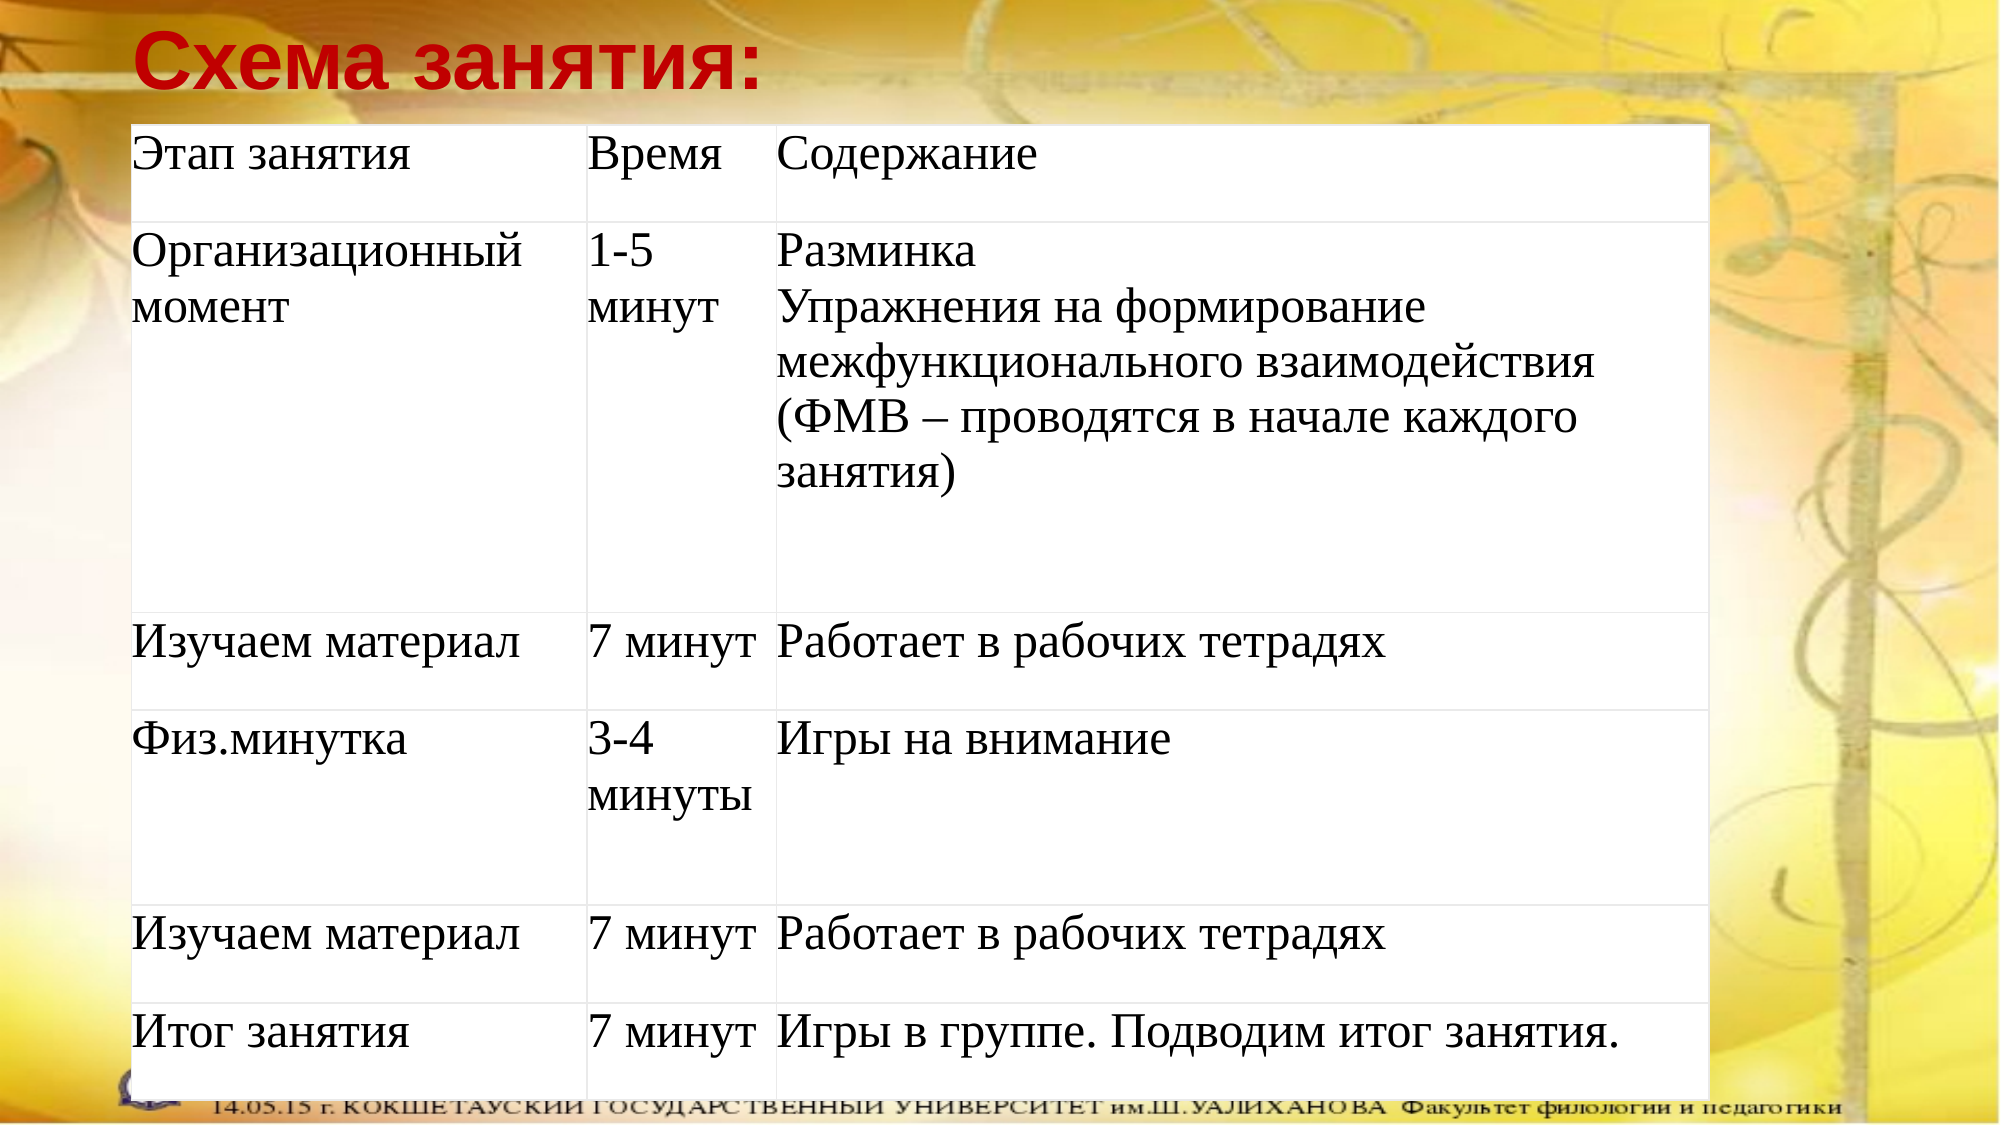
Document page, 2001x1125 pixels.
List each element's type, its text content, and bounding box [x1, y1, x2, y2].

table_cell Игры в группе. Подводим итог занятия. [777, 1004, 1708, 1099]
text_box Схема занятия: [117, 0, 1480, 114]
table_cell 7 минут [588, 1004, 776, 1099]
table_cell Работает в рабочих тетрадях [777, 613, 1708, 709]
table_cell Разминка Упражнения на формирование межфункционального взаимодействия (ФМВ – проводятся в начале каждого занятия) [777, 223, 1708, 612]
table_cell Игры на внимание [777, 711, 1708, 904]
table_cell Изучаем материал [132, 906, 586, 1002]
table_header Время [588, 126, 776, 221]
table_cell Изучаем материал [132, 613, 586, 709]
table_cell Работает в рабочих тетрадях [777, 906, 1708, 1002]
table_header Содержание [777, 126, 1708, 221]
table_cell 7 минут [588, 613, 776, 709]
table_cell 7 минут [588, 906, 776, 1002]
table_cell 3-4 минуты [588, 711, 776, 904]
picture [0, 0, 2001, 1125]
table_cell Итог занятия [132, 1004, 586, 1099]
table_cell Физ.минутка [132, 711, 586, 904]
table_cell Организационный момент [132, 223, 586, 612]
table_header Этап занятия [132, 126, 586, 221]
table_cell 1-5 минут [588, 223, 776, 612]
